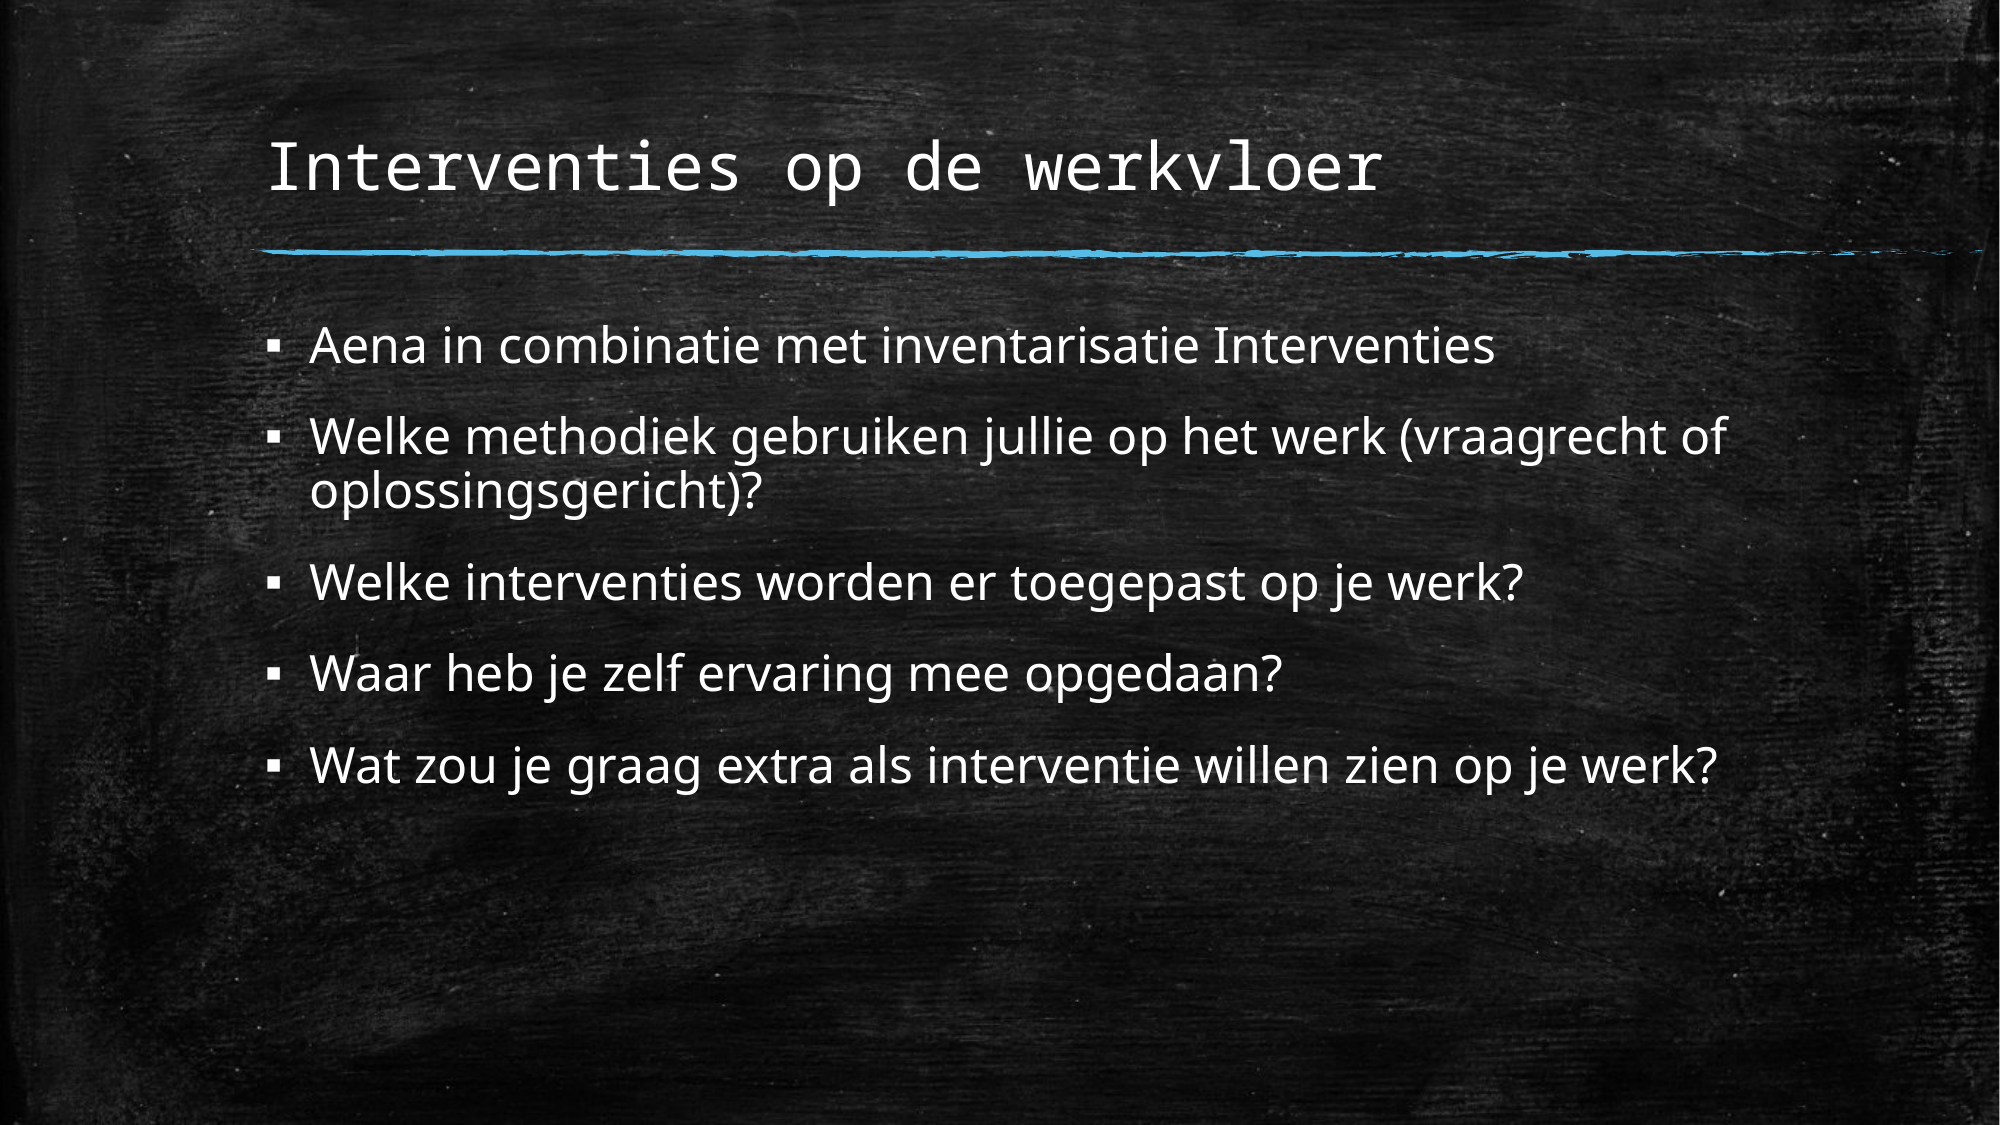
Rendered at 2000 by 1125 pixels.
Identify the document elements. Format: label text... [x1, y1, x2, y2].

title Interventies op de werkvloer [249, 45, 1750, 213]
list Aena in combinatie met inventarisatie Interventies Welke methodiek gebruiken jullie op het werk (vraagrecht of oplossingsgericht)? Welke interventies worden er toegepast op je werk? Waar heb je zelf ervaring mee opgedaan? Wat zou je graag extra als interventie willen zien op je werk? [249, 312, 1750, 1013]
